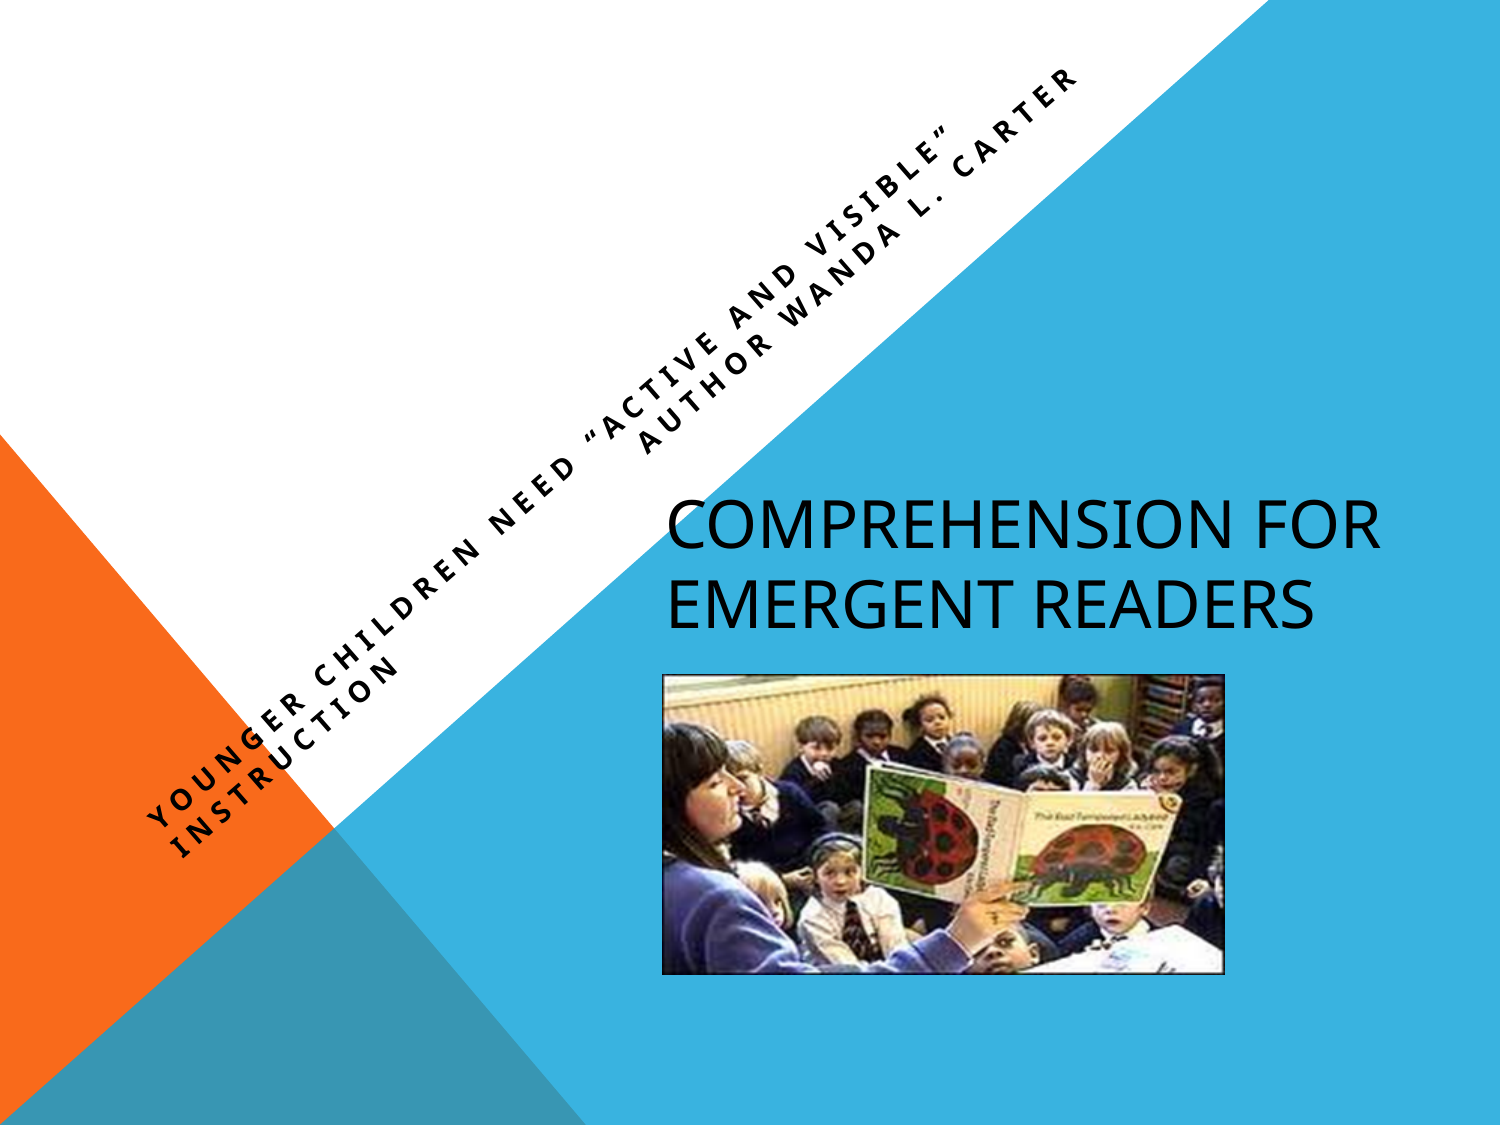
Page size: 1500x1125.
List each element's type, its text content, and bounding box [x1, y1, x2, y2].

subtitle Younger children need “aCTIVE AND VISIBLE” instruction AUTHOR WANDA l. CARTER [128, 0, 1179, 911]
title COMPREHENSION FOR EMERGENT READERS [650, 444, 1413, 724]
picture [662, 674, 1226, 976]
